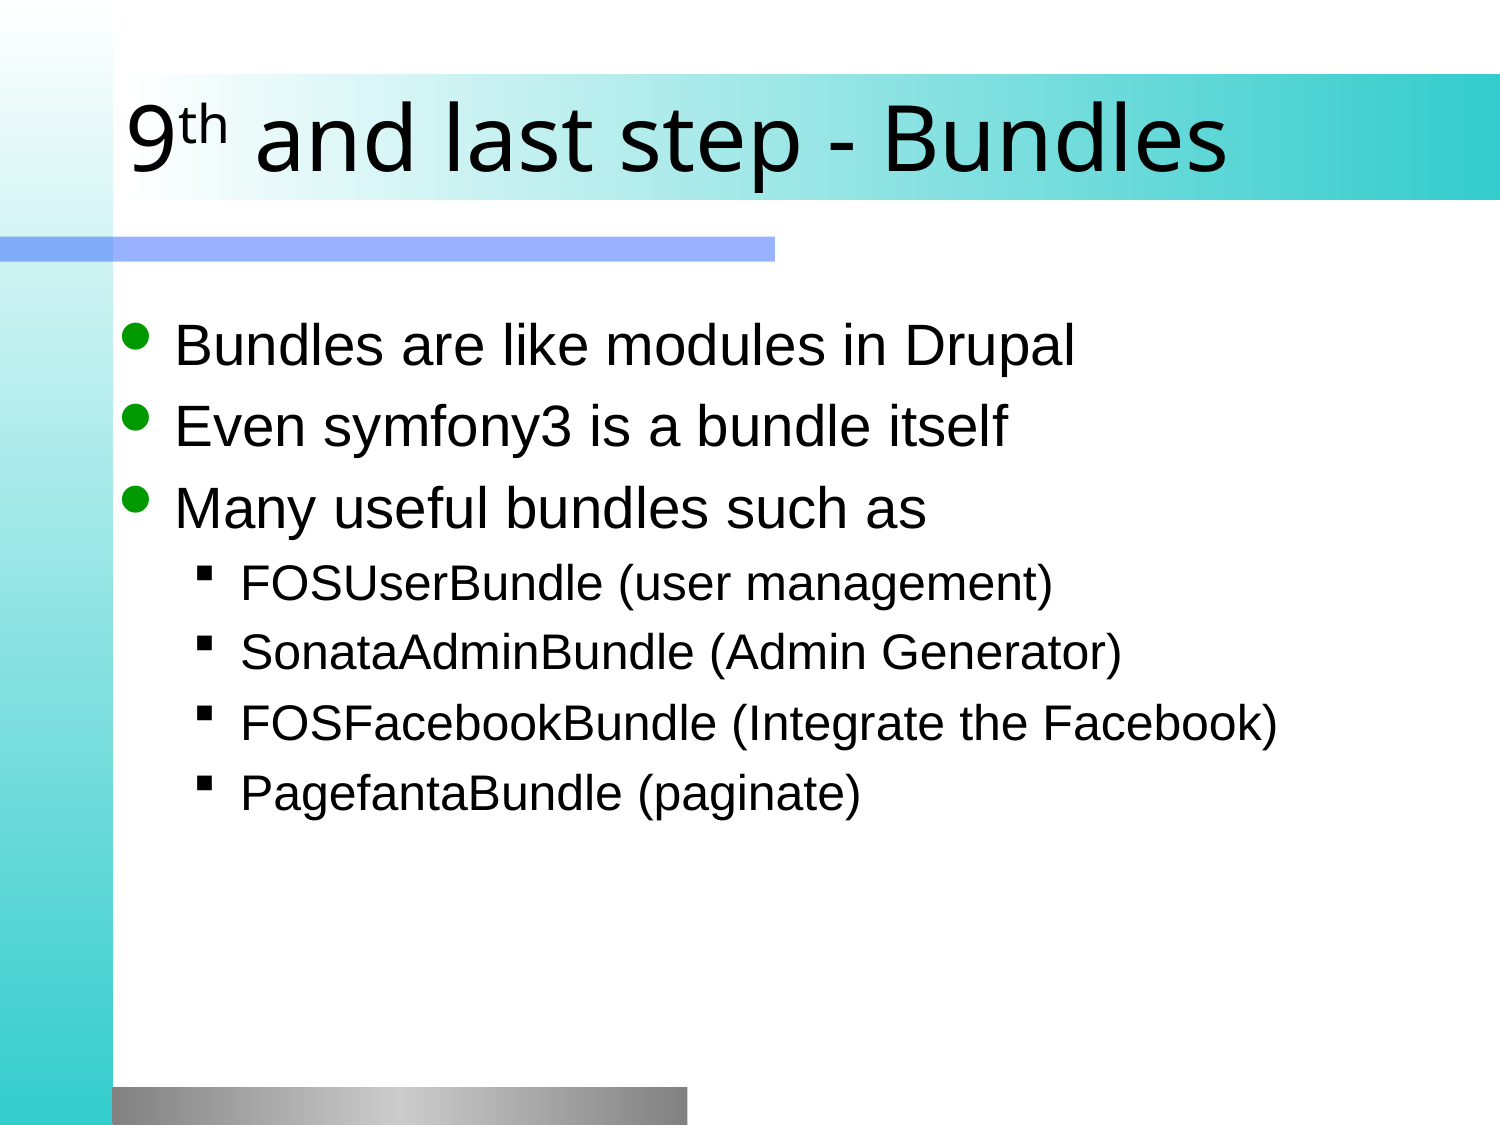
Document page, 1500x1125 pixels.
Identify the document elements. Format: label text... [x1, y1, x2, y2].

title 9th and last step - Bundles [110, 40, 1386, 229]
list Bundles are like modules in Drupal Even symfony3 is a bundle itself Many useful bundles such as FOSUserBundle (user management) SonataAdminBundle (Admin Generator) FOSFacebookBundle (Integrate the Facebook) PagefantaBundle (paginate) [102, 299, 1398, 1125]
